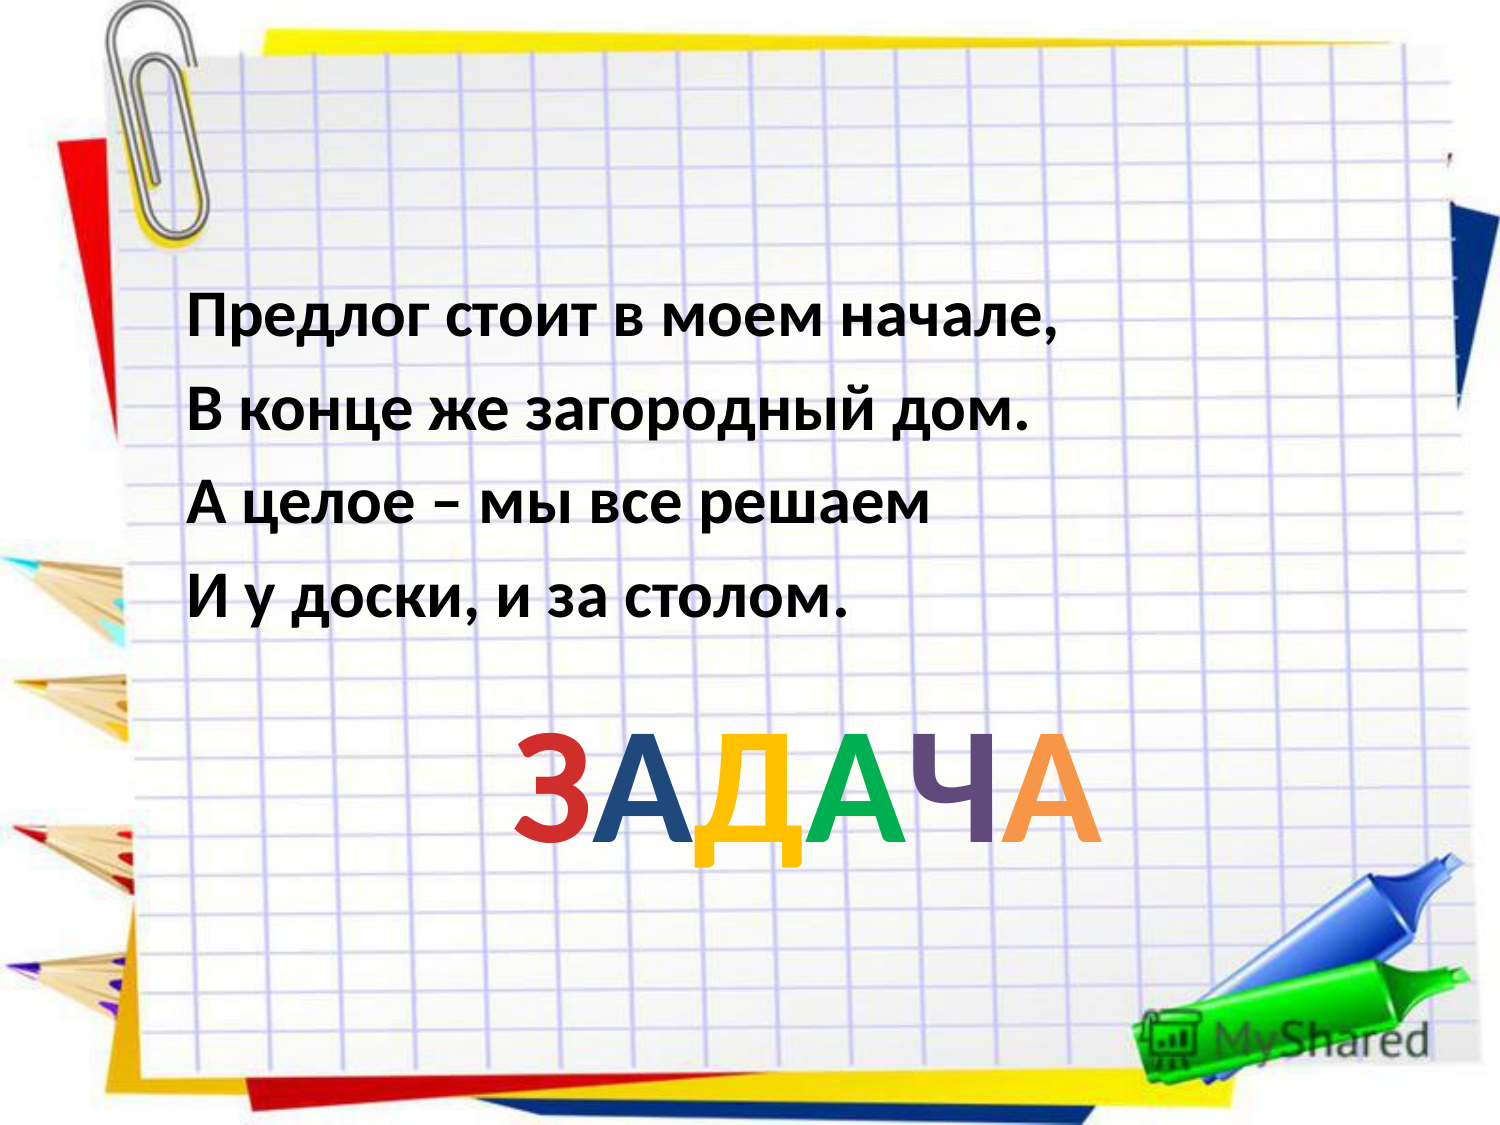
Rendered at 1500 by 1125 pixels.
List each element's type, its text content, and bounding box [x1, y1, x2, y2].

picture [0, 0, 1500, 1125]
list Предлог стоит в моем начале, В конце же загородный дом. А целое – мы все решаем И у доски, и за столом. [171, 262, 1425, 646]
text_box ЗАДАЧА [439, 668, 1176, 884]
